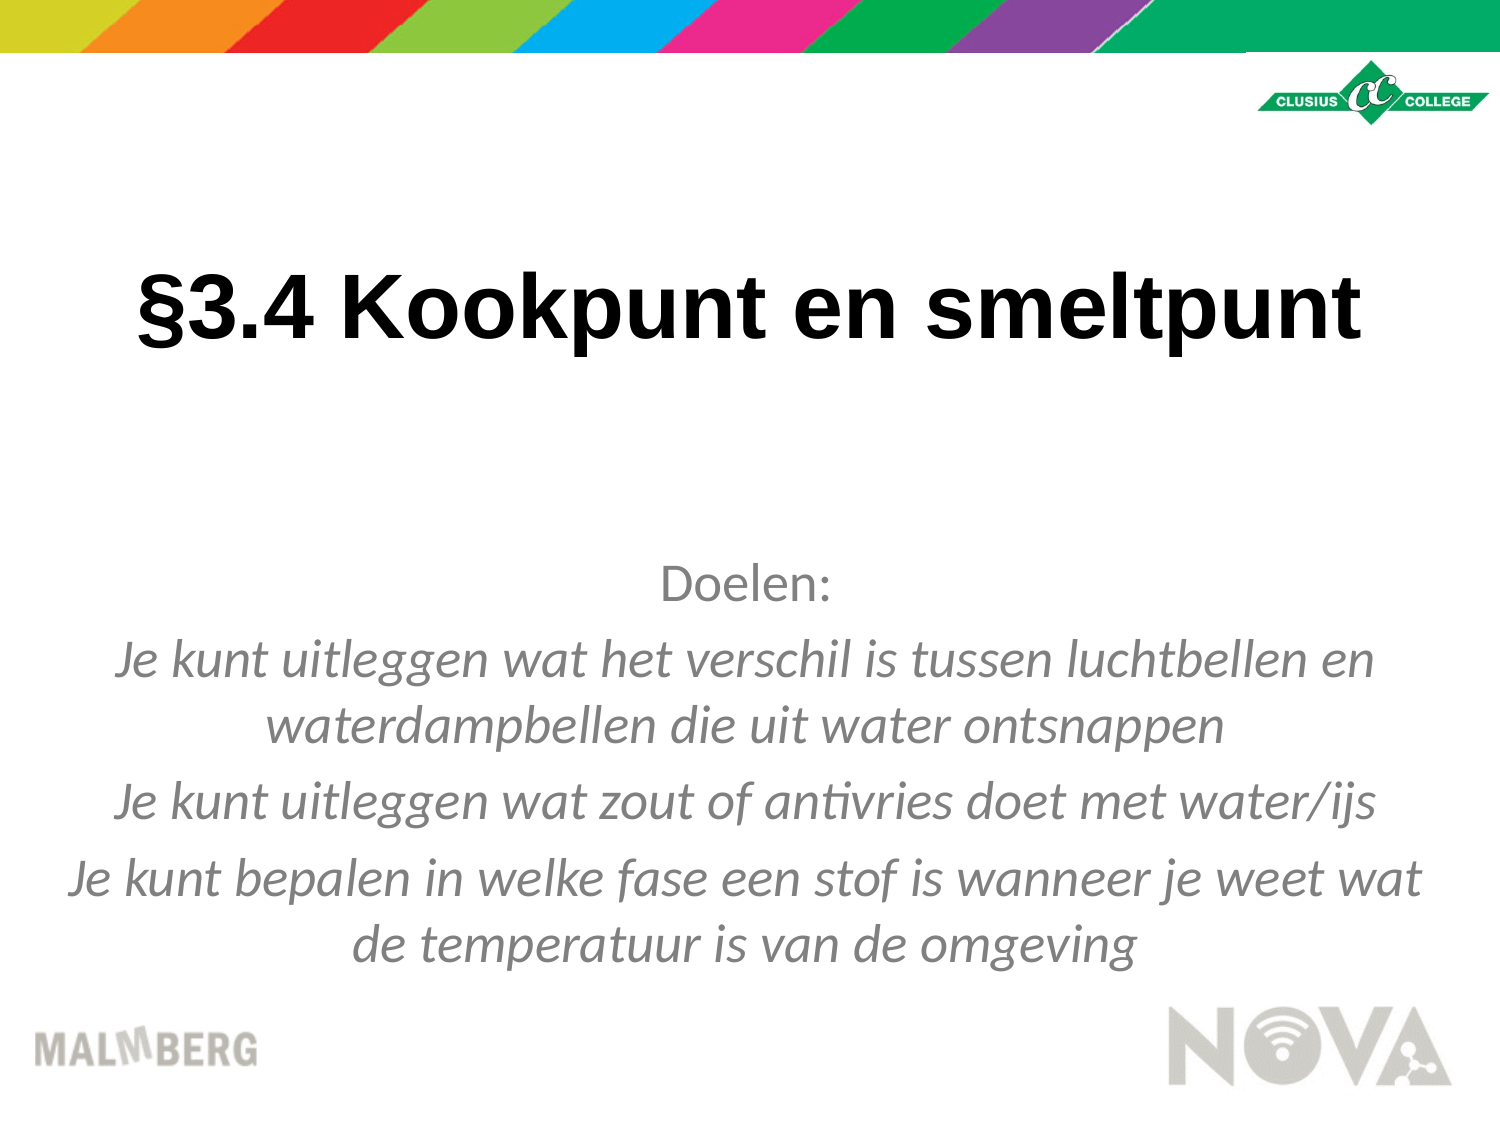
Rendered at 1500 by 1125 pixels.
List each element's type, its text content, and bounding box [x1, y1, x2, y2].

subtitle Doelen: Je kunt uitleggen wat het verschil is tussen luchtbellen en waterdampbellen die uit water ontsnappen Je kunt uitleggen wat zout of antivries doet met water/ijs Je kunt bepalen in welke fase een stof is wanneer je weet wat de temperatuur is van de omgeving [34, 538, 1459, 985]
title §3.4 Kookpunt en smeltpunt [64, 181, 1436, 423]
picture [1164, 984, 1459, 1108]
picture [34, 1024, 260, 1068]
picture [658, 0, 1500, 133]
picture [0, 0, 573, 53]
